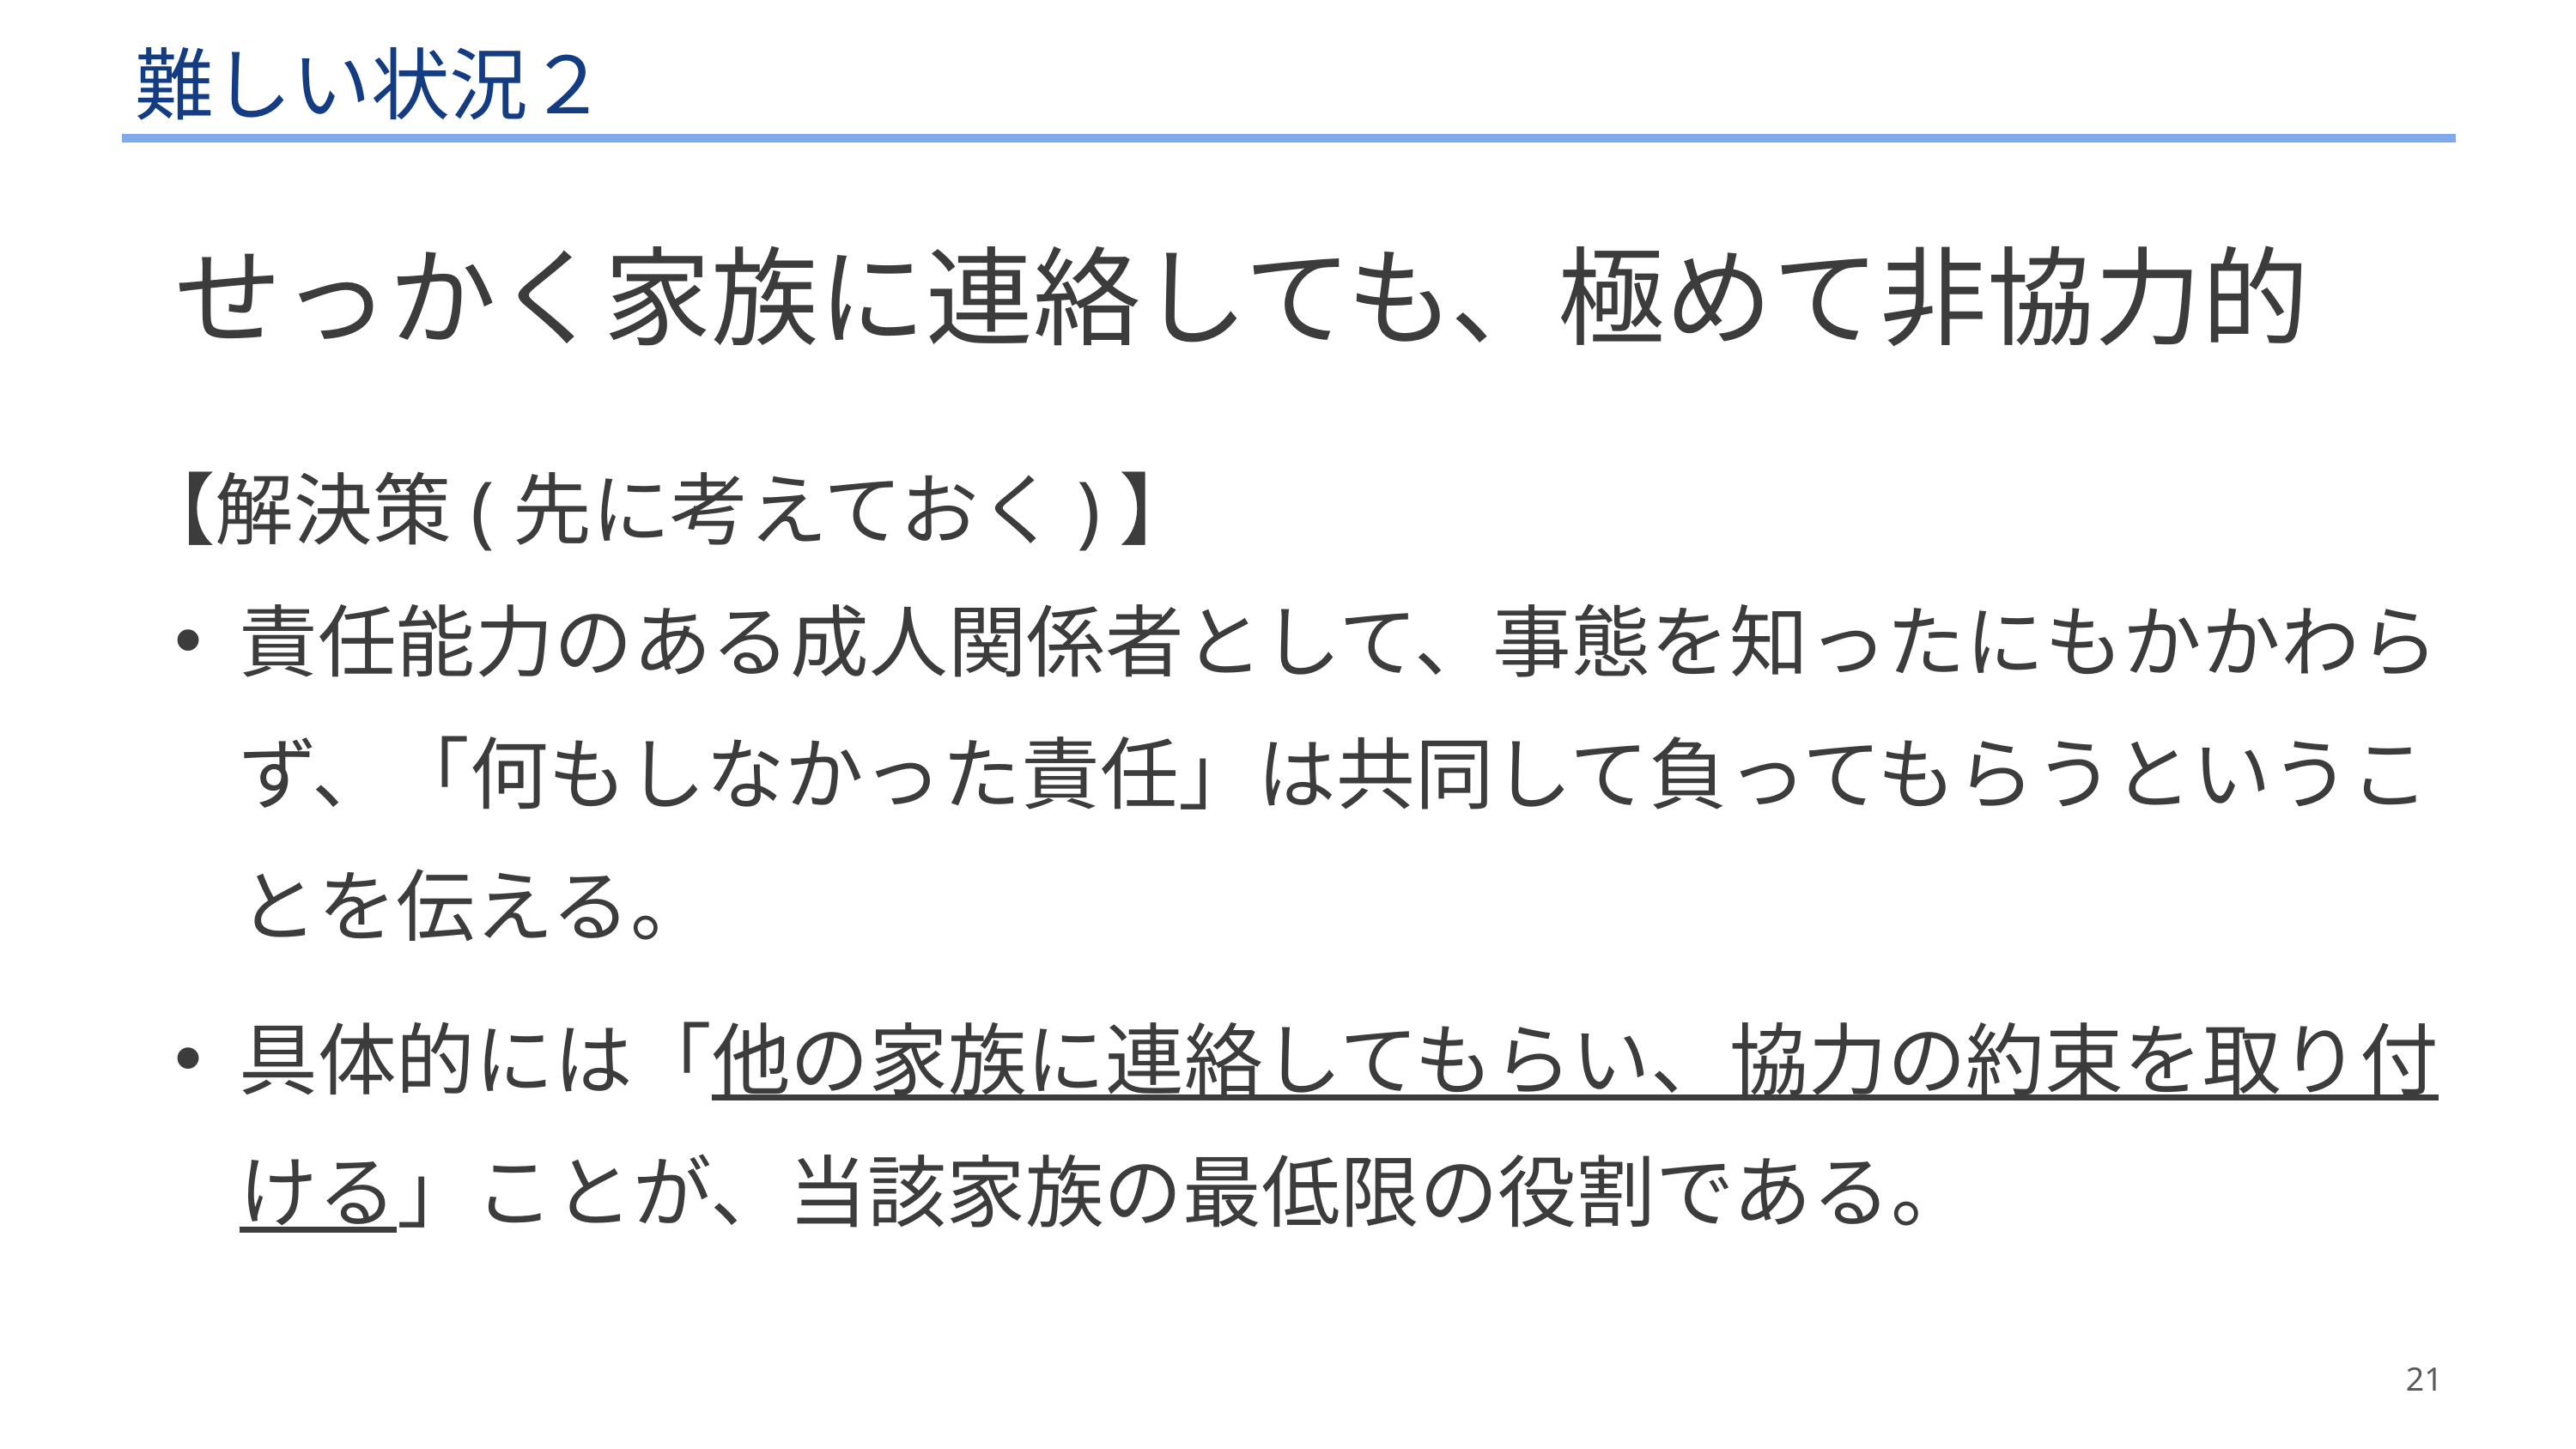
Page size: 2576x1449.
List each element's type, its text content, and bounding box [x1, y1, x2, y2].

title 難しい状況２ [122, 39, 2454, 139]
list せっかく家族に連絡しても、極めて非協力的 【解決策(先に考えておく)】 責任能力のある成人関係者として、事態を知ったにもかかわらず、「何もしなかった責任」は共同して負ってもらうということを伝える。 具体的には「他の家族に連絡してもらい、協力の約束を取り付ける」ことが、当該家族の最低限の役割である。 [124, 171, 2456, 1317]
slide_number 21 [2337, 1342, 2456, 1420]
